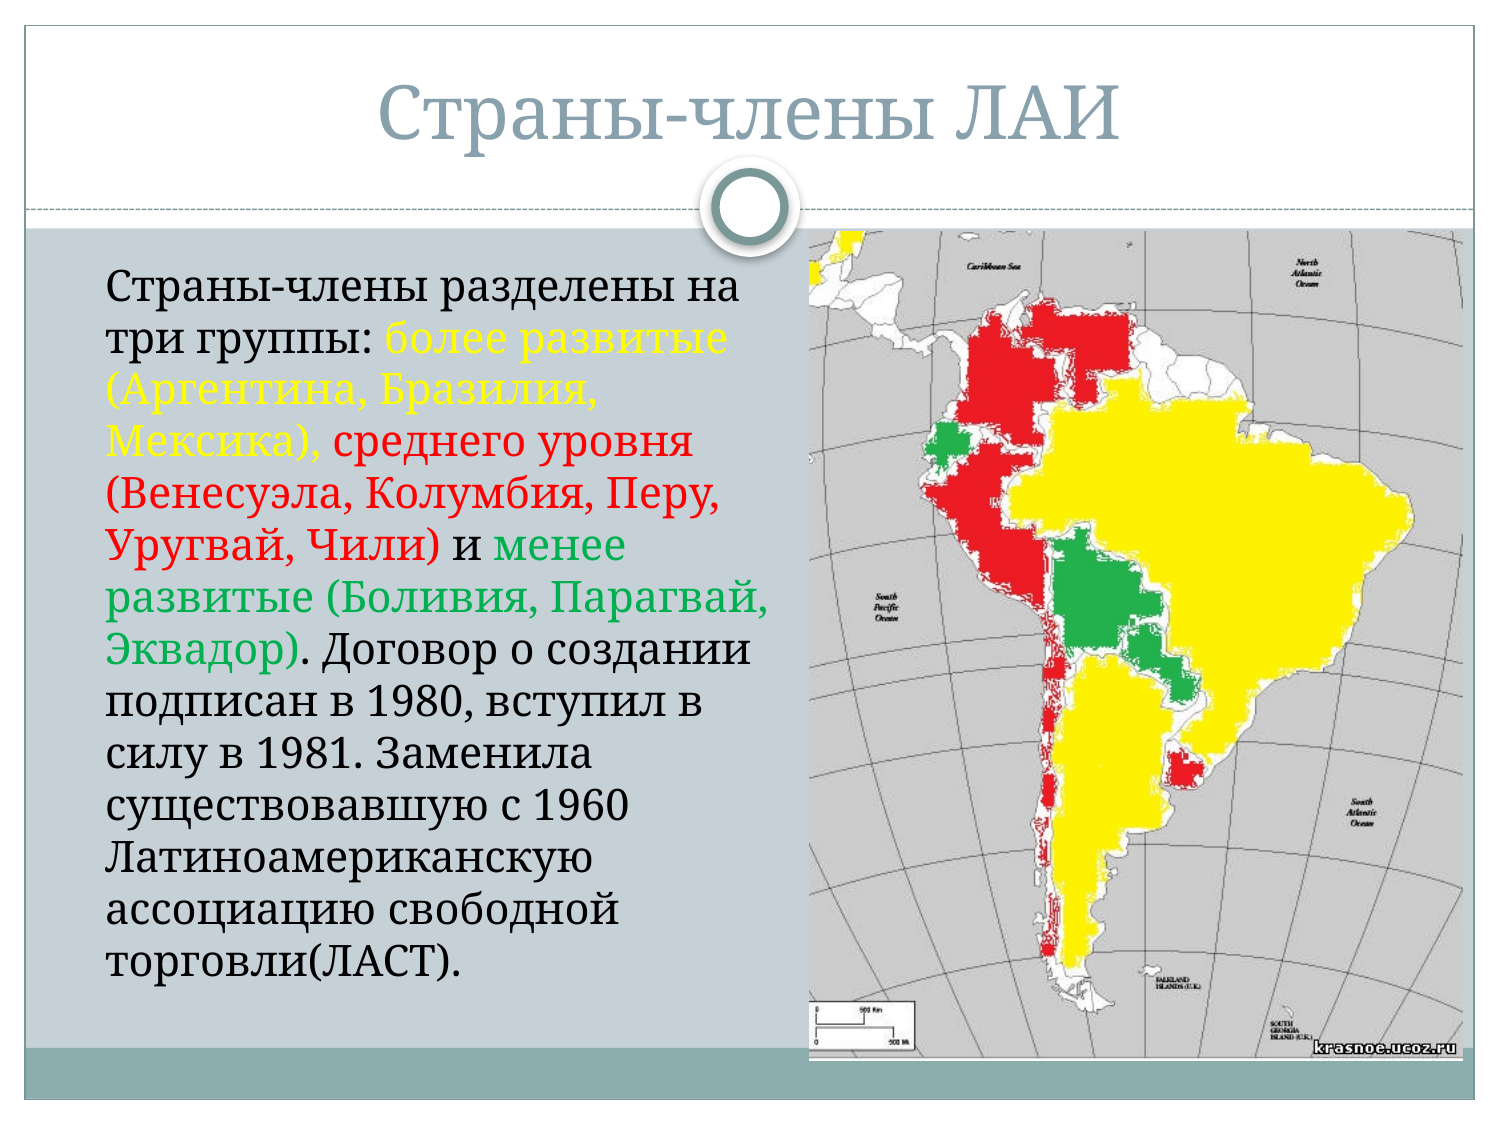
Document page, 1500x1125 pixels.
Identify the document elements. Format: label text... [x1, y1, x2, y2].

title Страны-члены ЛАИ [49, 37, 1450, 162]
picture [808, 231, 1463, 1062]
list Страны-члены разделены на три группы: более развитые (Аргентина, Бразилия, Мексика), среднего уровня (Венесуэла, Колумбия, Перу, Уругвай, Чили) и менее развитые (Боливия, Парагвай, Эквадор). Договор о создании подписан в 1980, вступил в силу в 1981. Заменила существовавшую с 1960 Латиноамериканскую ассоциацию свободной торговли(ЛАСТ). [49, 250, 801, 1001]
